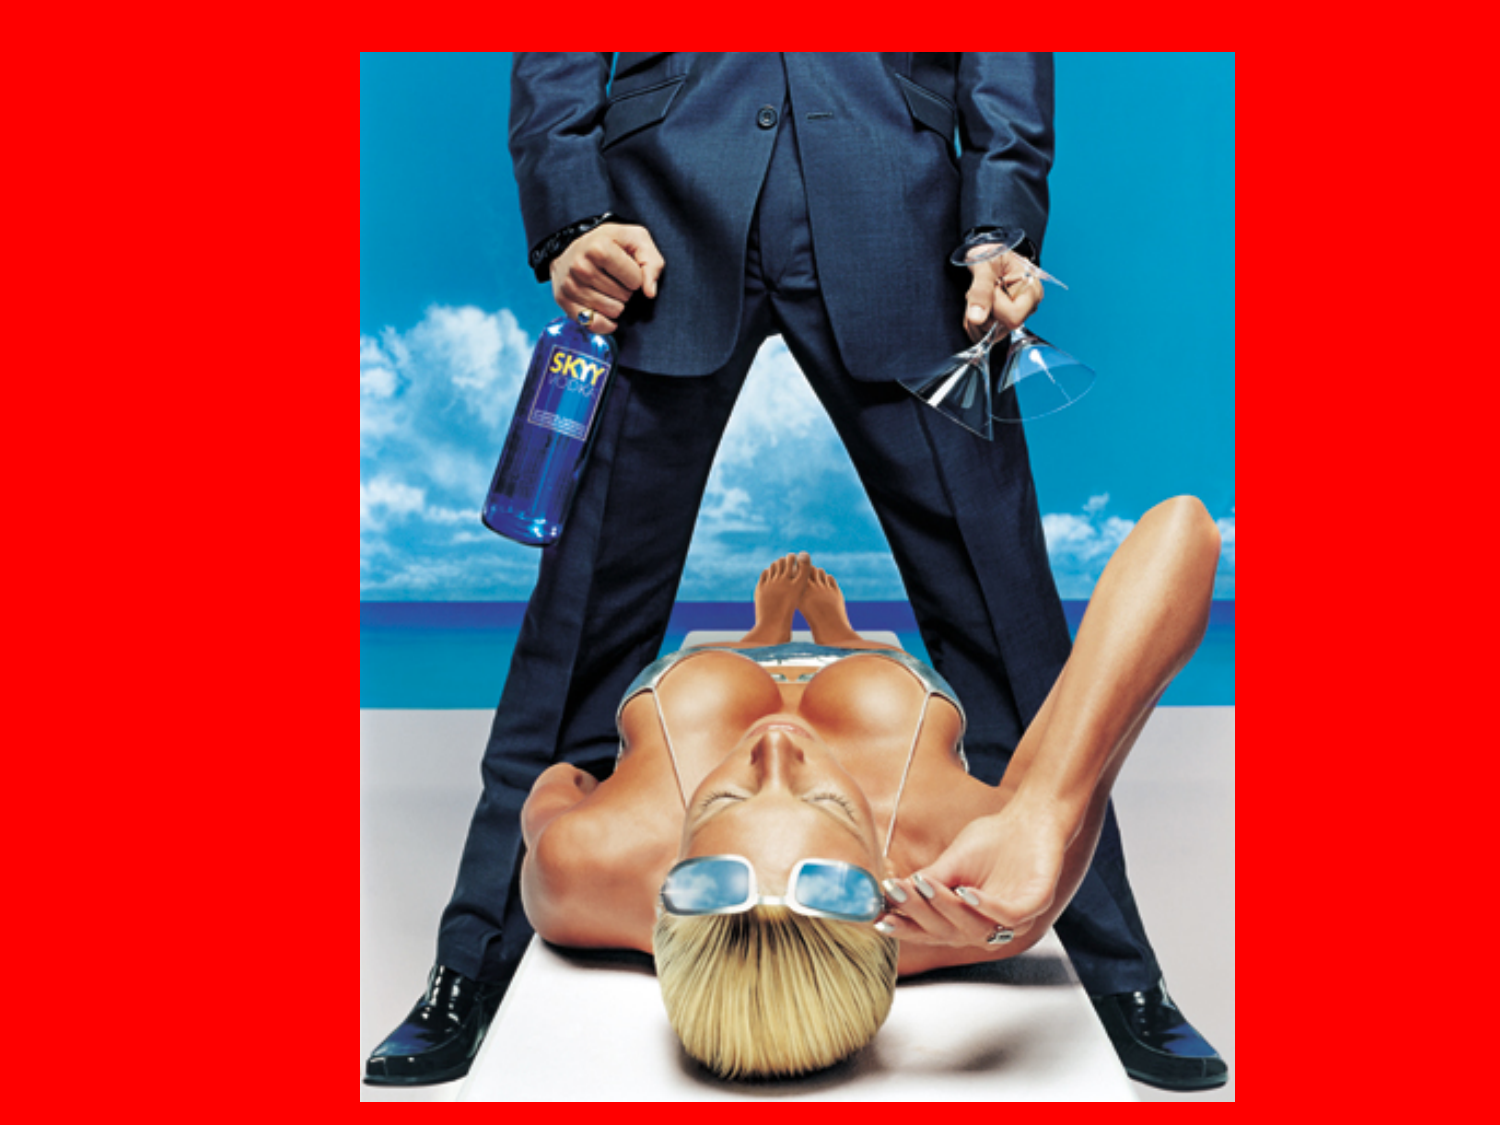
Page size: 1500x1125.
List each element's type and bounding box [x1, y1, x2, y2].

list [359, 52, 1235, 1102]
